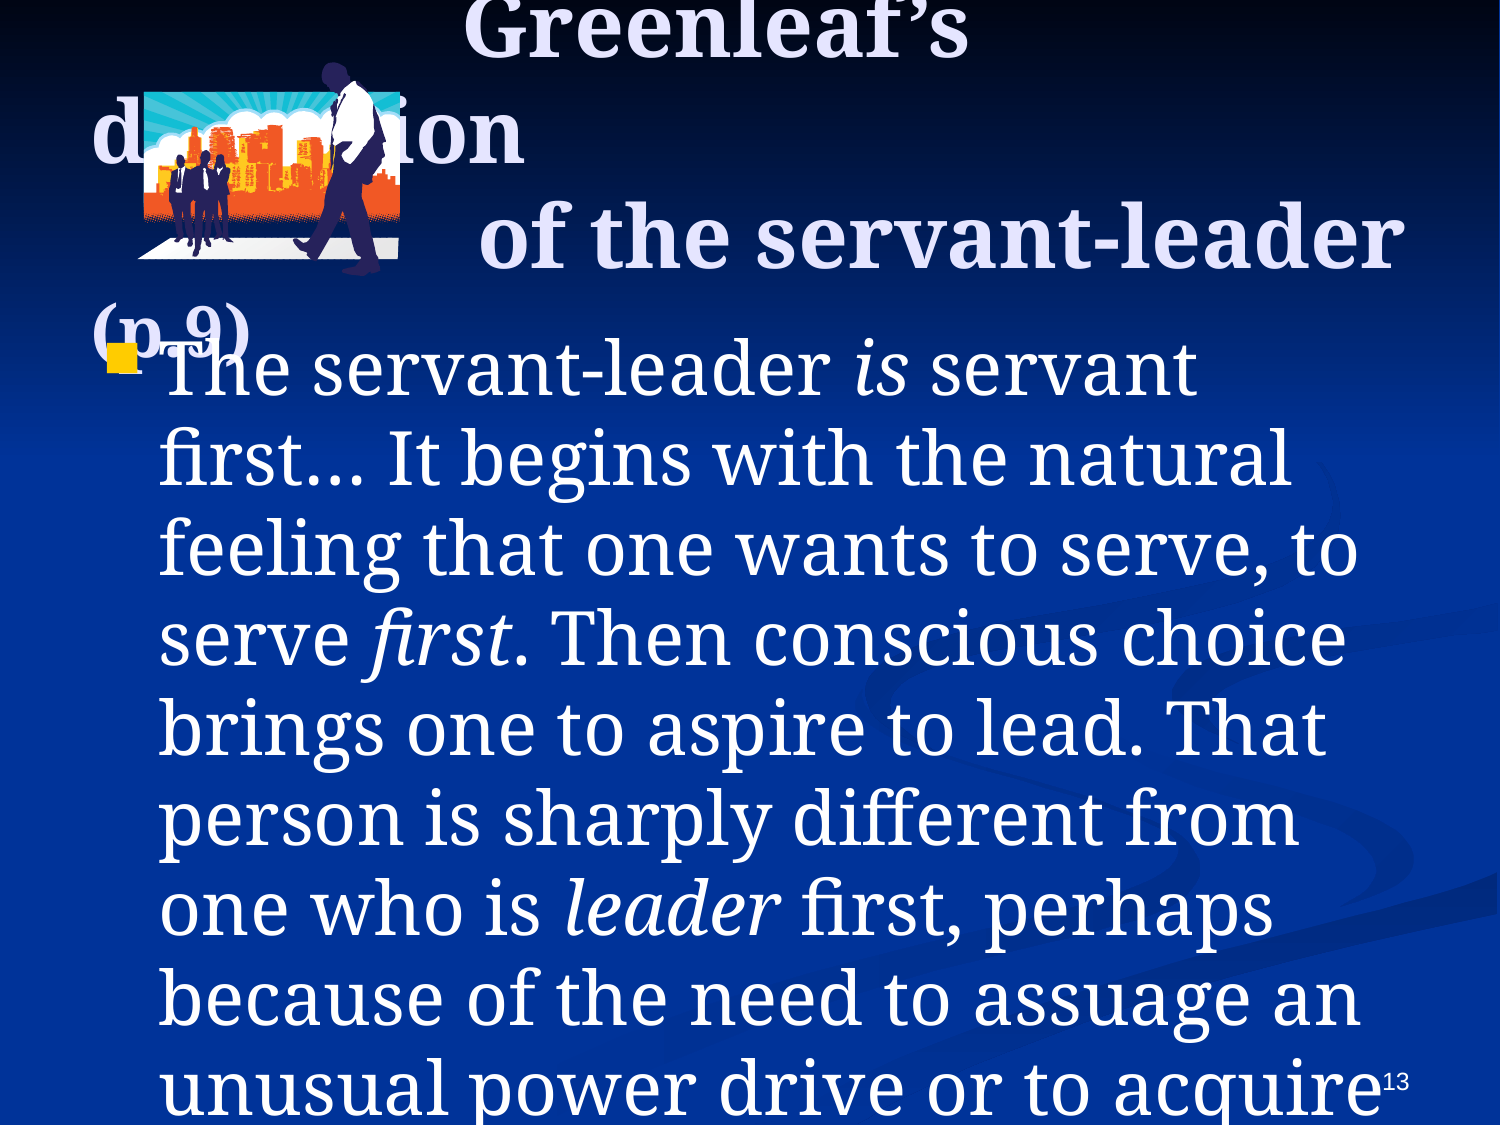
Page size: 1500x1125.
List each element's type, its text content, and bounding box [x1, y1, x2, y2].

title Greenleaf’s definition of the servant-leader (p.9) [74, 49, 1426, 288]
list The servant-leader is servant first… It begins with the natural feeling that one wants to serve, to serve first. Then conscious choice brings one to aspire to lead. That person is sharply different from one who is leader first, perhaps because of the need to assuage an unusual power drive or to acquire material possessions… [87, 312, 1438, 1051]
picture [137, 62, 401, 277]
slide_number 13 [1074, 1024, 1426, 1104]
